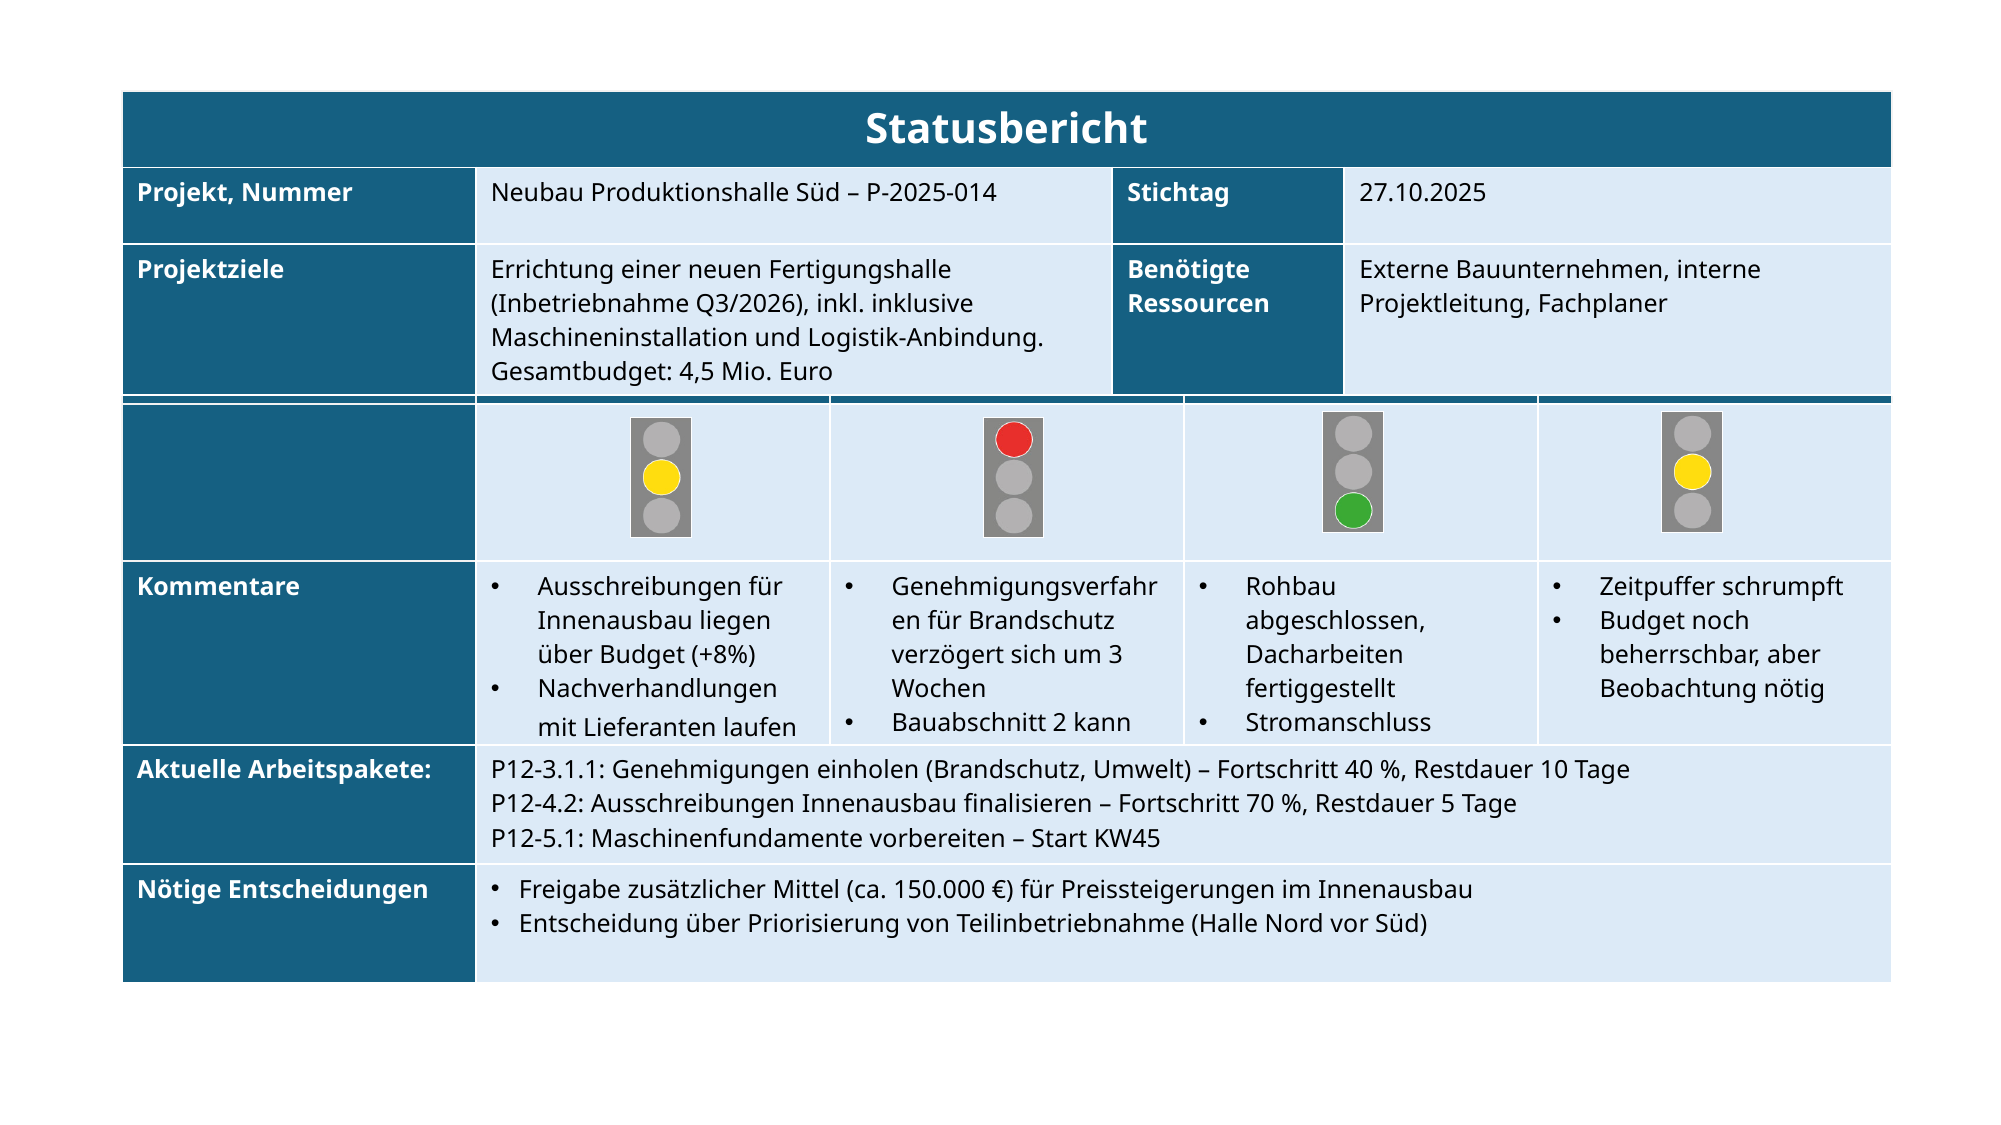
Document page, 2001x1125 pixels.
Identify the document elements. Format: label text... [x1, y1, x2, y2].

table_cell Stichtag [1113, 168, 1343, 243]
table_cell [1539, 405, 1891, 560]
table_header Termine [831, 396, 1183, 403]
table_cell Kommentare [123, 562, 475, 744]
table_header P12-3.1.1: Genehmigungen einholen (Brandschutz, Umwelt) – Fortschritt 40 %, Restdauer 10 Tage P12-4.2: Ausschreibungen Innenausbau finalisieren – Fortschritt 70 %, Restdauer 5 Tage P12-5.1: Maschinenfundamente vorbereiten – Start KW45 [477, 746, 1891, 863]
table_cell [123, 405, 475, 560]
table_header Kosten [477, 396, 829, 403]
table_header Statusbericht [123, 92, 1891, 167]
table_cell Freigabe zusätzlicher Mittel (ca. 150.000 €) für Preissteigerungen im Innenausbau Entscheidung über Priorisierung von Teilinbetriebnahme (Halle Nord vor Süd) [477, 865, 1891, 982]
table_cell Rohbau abgeschlossen, Dacharbeiten fertiggestellt Stromanschluss bereitgestellt [1185, 562, 1537, 744]
table_cell Neubau Produktionshalle Süd – P-2025-014 [477, 168, 1111, 243]
table_cell [1185, 405, 1537, 560]
table_header Leistungen [1185, 396, 1537, 403]
picture [1322, 411, 1384, 533]
table_cell [831, 405, 1183, 560]
picture [630, 417, 692, 538]
table_cell Benötigte Ressourcen [1113, 245, 1343, 394]
table_cell Projektziele [123, 245, 475, 394]
table_cell Zeitpuffer schrumpft Budget noch beherrschbar, aber Beobachtung nötig [1539, 562, 1891, 744]
table_cell Ausschreibungen für Innenausbau liegen über Budget (+8%) Nachverhandlungen mit Lieferanten laufen [477, 562, 829, 744]
table_header Status [123, 396, 475, 403]
table_cell Externe Bauunternehmen, interne Projektleitung, Fachplaner [1345, 245, 1891, 394]
table_cell Projekt, Nummer [123, 168, 475, 243]
table_cell [477, 405, 829, 560]
table_cell Errichtung einer neuen Fertigungshalle (Inbetriebnahme Q3/2026), inkl. inklusive Maschineninstallation und Logistik-Anbindung. Gesamtbudget: 4,5 Mio. Euro [477, 245, 1111, 394]
table_cell Nötige Entscheidungen [123, 865, 475, 982]
picture [983, 417, 1044, 538]
table_header Aktuelle Arbeitspakete: [123, 746, 475, 863]
table_header Gesamtstatus [1539, 396, 1891, 403]
table_cell Genehmigungsverfahren für Brandschutz verzögert sich um 3 Wochen Bauabschnitt 2 kann erst danach starten [831, 562, 1183, 744]
table_cell 27.10.2025 [1345, 168, 1891, 243]
picture [1661, 411, 1723, 533]
